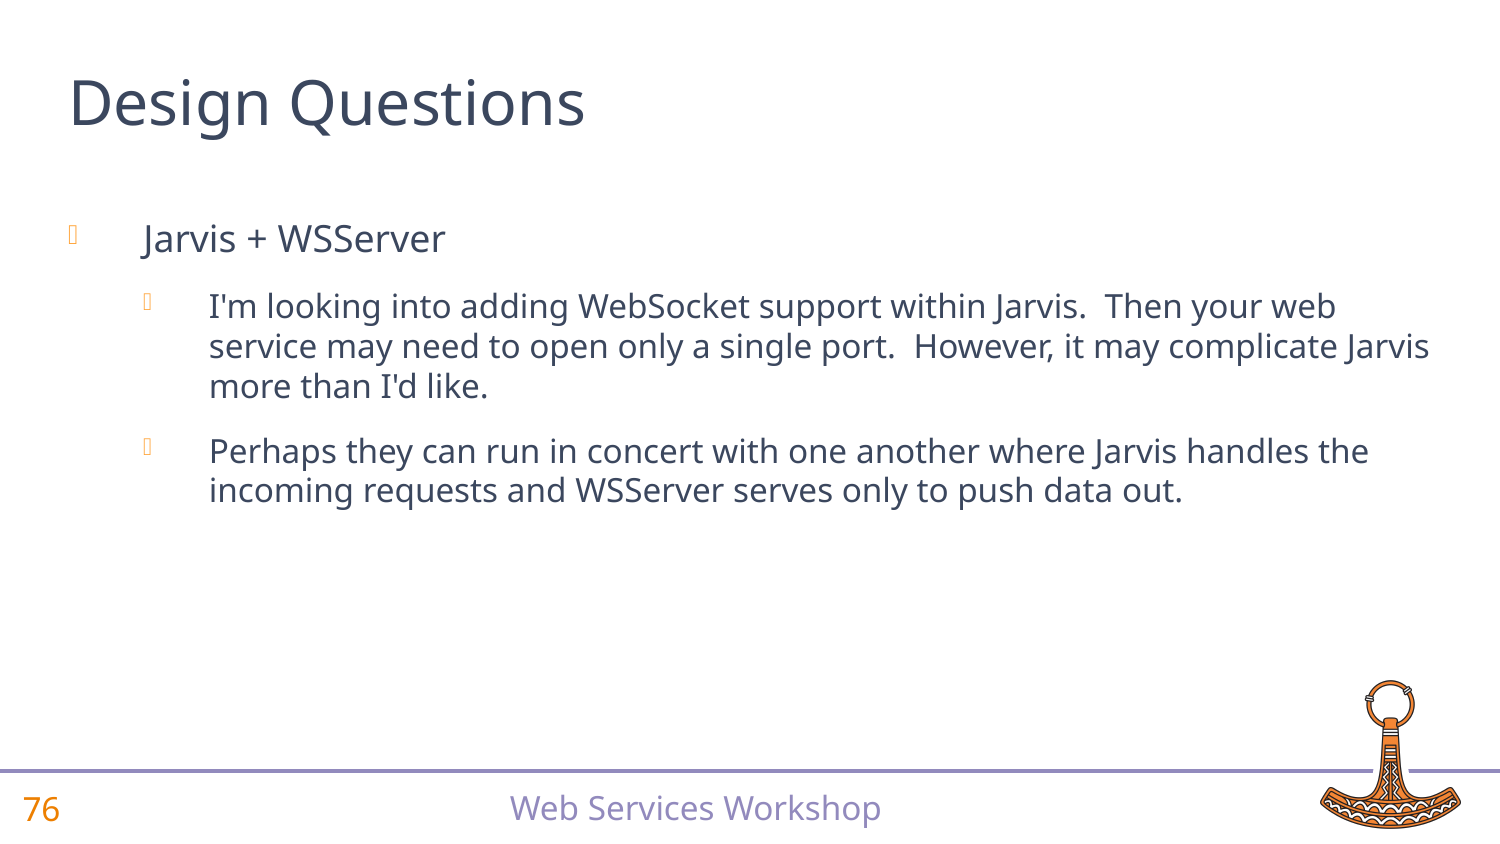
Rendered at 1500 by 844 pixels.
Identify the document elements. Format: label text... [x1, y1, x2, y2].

picture [1320, 680, 1461, 829]
list Jarvis + WSServer I'm looking into adding WebSocket support within Jarvis. Then your web service may need to open only a single port. However, it may complicate Jarvis more than I'd like. Perhaps they can run in concert with one another where Jarvis handles the incoming requests and WSServer serves only to push data out. [53, 207, 1453, 740]
title Design Questions [53, 43, 1203, 157]
